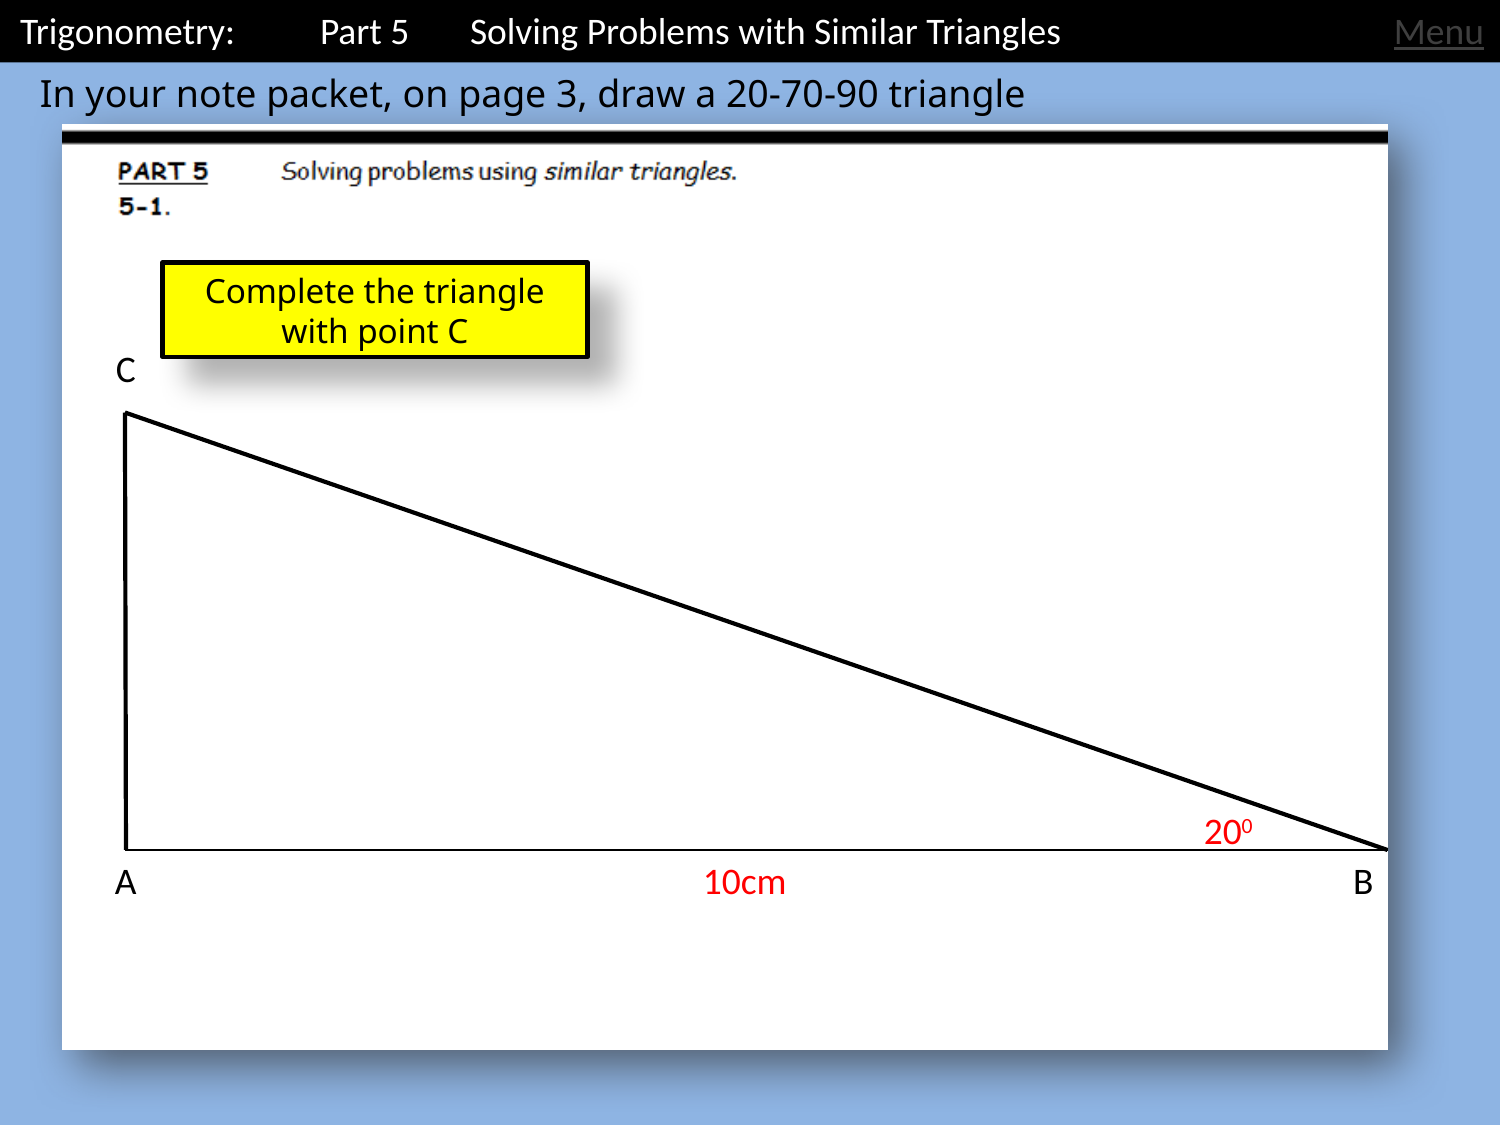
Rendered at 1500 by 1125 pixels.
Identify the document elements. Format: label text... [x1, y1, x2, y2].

text_box Menu [1379, 0, 1500, 60]
text_box Trigonometry: Part 5 Solving Problems with Similar Triangles [5, 0, 1086, 105]
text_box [127, 412, 1388, 851]
text_box [1086, 0, 1500, 64]
picture [62, 124, 1388, 1051]
text_box [0, 0, 5, 64]
text_box In your note packet, on page 3, draw a 20-70-90 triangle [24, 62, 1475, 168]
